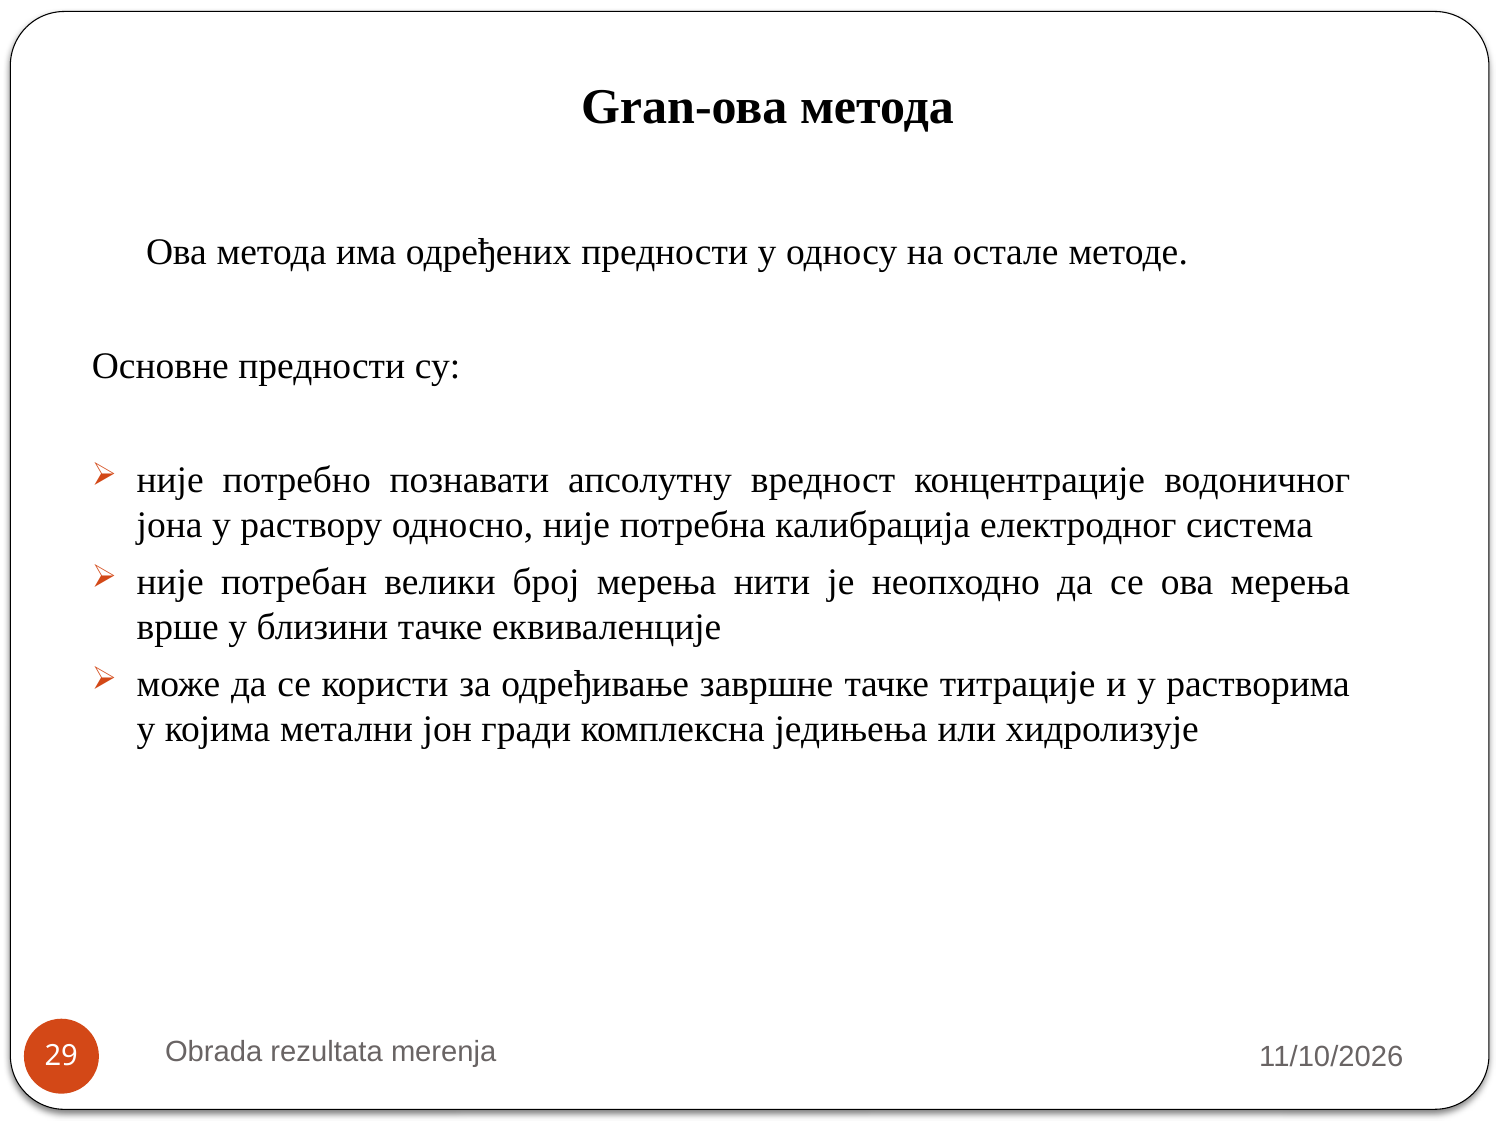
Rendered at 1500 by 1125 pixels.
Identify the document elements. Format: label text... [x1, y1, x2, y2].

footer Obrada rezultata merenja [150, 1012, 800, 1088]
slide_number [1012, 1015, 1419, 1094]
slide_number 29 [23, 1018, 99, 1094]
list Ова метода има одређених предности у односу на остале методе. Основне предности су: није потребно познавати апсолутну вредност концентрације водоничног јона у раствору односно, није потребна калибрација електродног система није потребан велики број мерења нити је неопходно да се ова мерења врше у близини тачке еквиваленције може да се користи за одређивање завршне тачке титрације и у растворима у којима метални јон гради комплексна једињења или хидролизује [76, 531, 1366, 796]
text_box Gran-ова метода [566, 66, 969, 142]
list Ова метода има одређених предности у односу на остале методе. Основне предности су: није потребно познавати апсолутну вредност концентрације водоничног јона у раствору односно, није потребна калибрација електродног система није потребан велики број мерења нити је неопходно да се ова мерења врше у близини тачке еквиваленције може да се користи за одређивање завршне тачке титрације и у растворима у којима метални јон гради комплексна једињења или хидролизује [76, 219, 1366, 530]
